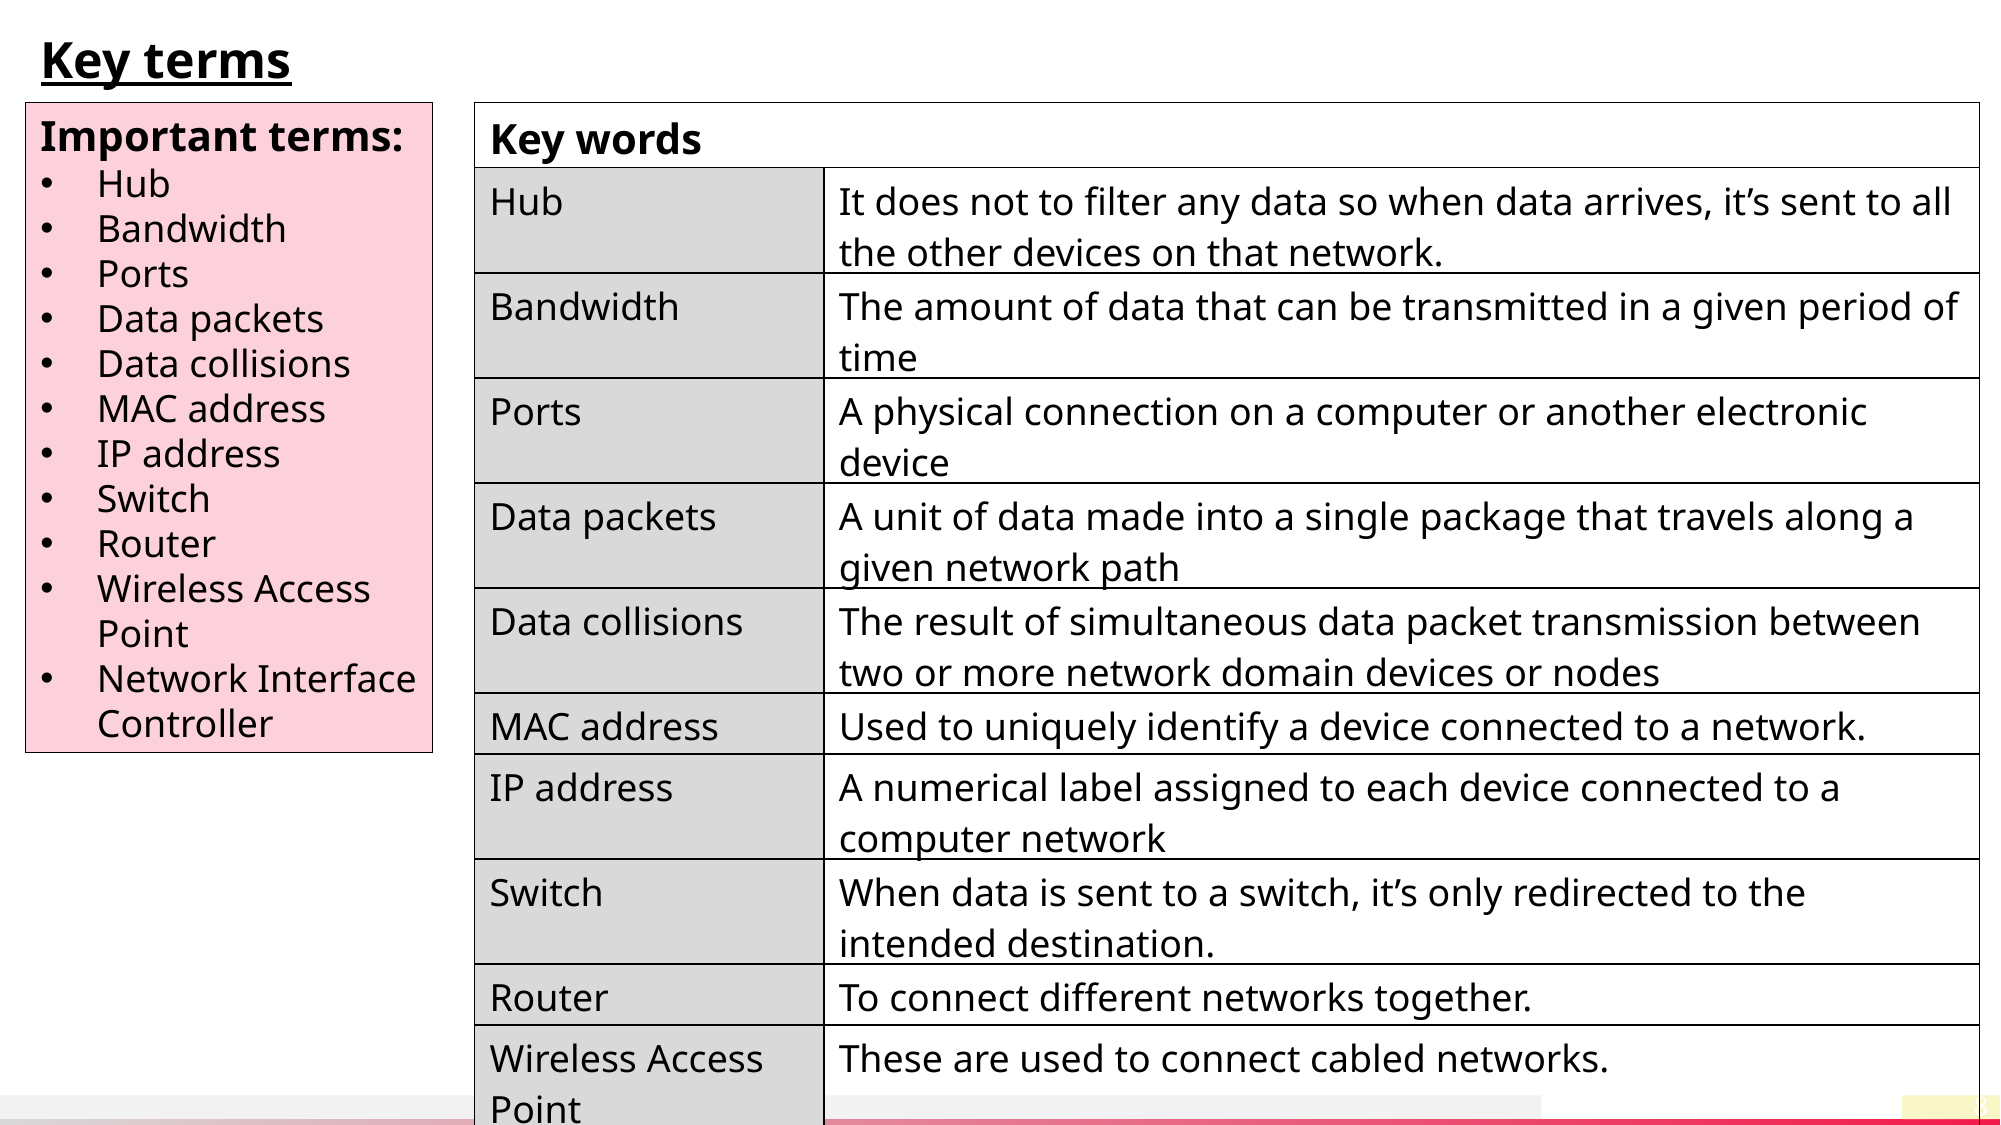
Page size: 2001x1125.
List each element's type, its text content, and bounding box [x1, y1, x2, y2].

table_cell To connect different networks together. [825, 965, 1979, 1024]
table_cell A physical connection on a computer or another electronic device [825, 379, 1979, 482]
table_cell A unit of data made into a single package that travels along a given network path [825, 484, 1979, 587]
table_cell Used to uniquely identify a device connected to a network. [825, 694, 1979, 753]
table_cell A numerical label assigned to each device connected to a computer network [825, 755, 1979, 858]
table_cell Ports [475, 379, 823, 482]
slide_number 8 [1980, 1095, 2000, 1120]
table_cell Data collisions [475, 589, 823, 692]
table_cell IP address [475, 755, 823, 858]
table_cell Switch [475, 860, 823, 963]
table_cell The result of simultaneous data packet transmission between two or more network domain devices or nodes [825, 589, 1979, 692]
table_cell The amount of data that can be transmitted in a given period of time [825, 274, 1979, 377]
table_cell When data is sent to a switch, it’s only redirected to the intended destination. [825, 860, 1979, 963]
table_cell Bandwidth [475, 274, 823, 377]
text_box Key terms [25, 21, 861, 96]
table_cell Data packets [475, 484, 823, 587]
table_cell It does not to filter any data so when data arrives, it’s sent to all the other devices on that network. [825, 168, 1979, 272]
table_cell Wireless Access Point [475, 1026, 823, 1125]
table_header Key words [475, 103, 1979, 167]
table_cell These are used to connect cabled networks. [825, 1026, 1979, 1125]
text_box Important terms: Hub Bandwidth Ports Data packets Data collisions MAC address IP address Switch Router Wireless Access Point Network Interface Controller [25, 102, 433, 753]
table_cell MAC address [475, 694, 823, 753]
table_cell Hub [475, 168, 823, 272]
table_cell Router [475, 965, 823, 1024]
